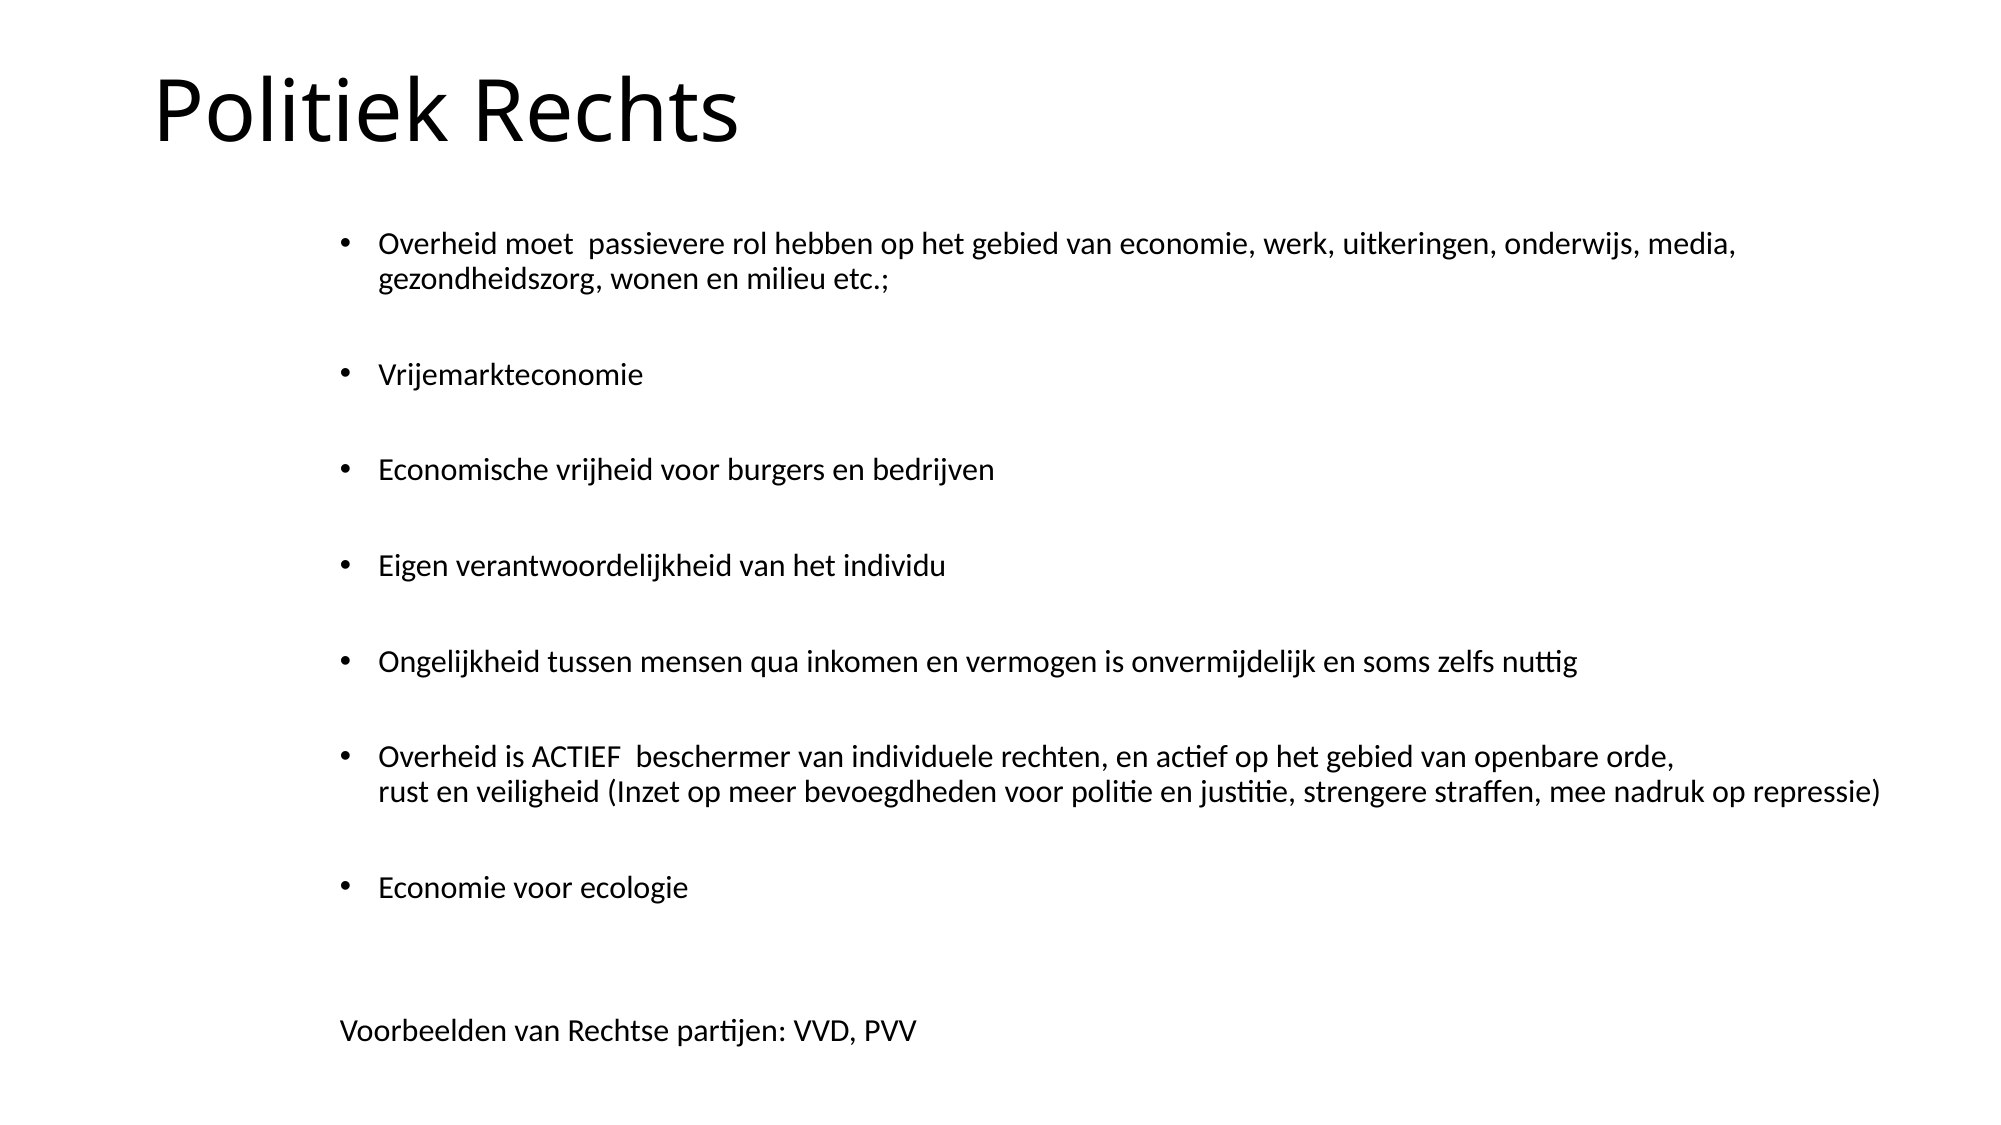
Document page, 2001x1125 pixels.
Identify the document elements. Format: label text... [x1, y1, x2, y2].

list Overheid moet passievere rol hebben op het gebied van economie, werk, uitkeringen, onderwijs, media, gezondheidszorg, wonen en milieu etc.; Vrijemarkteconomie Economische vrijheid voor burgers en bedrijven Eigen verantwoordelijkheid van het individu Ongelijkheid tussen mensen qua inkomen en vermogen is onvermijdelijk en soms zelfs nuttig Overheid is ACTIEF beschermer van individuele rechten, en actief op het gebied van openbare orde, rust en veiligheid (Inzet op meer bevoegdheden voor politie en justitie, strengere straffen, mee nadruk op repressie) Economie voor ecologie Voorbeelden van Rechtse partijen: VVD, PVV [324, 168, 1917, 1084]
title Politiek Rechts [137, 59, 1863, 169]
